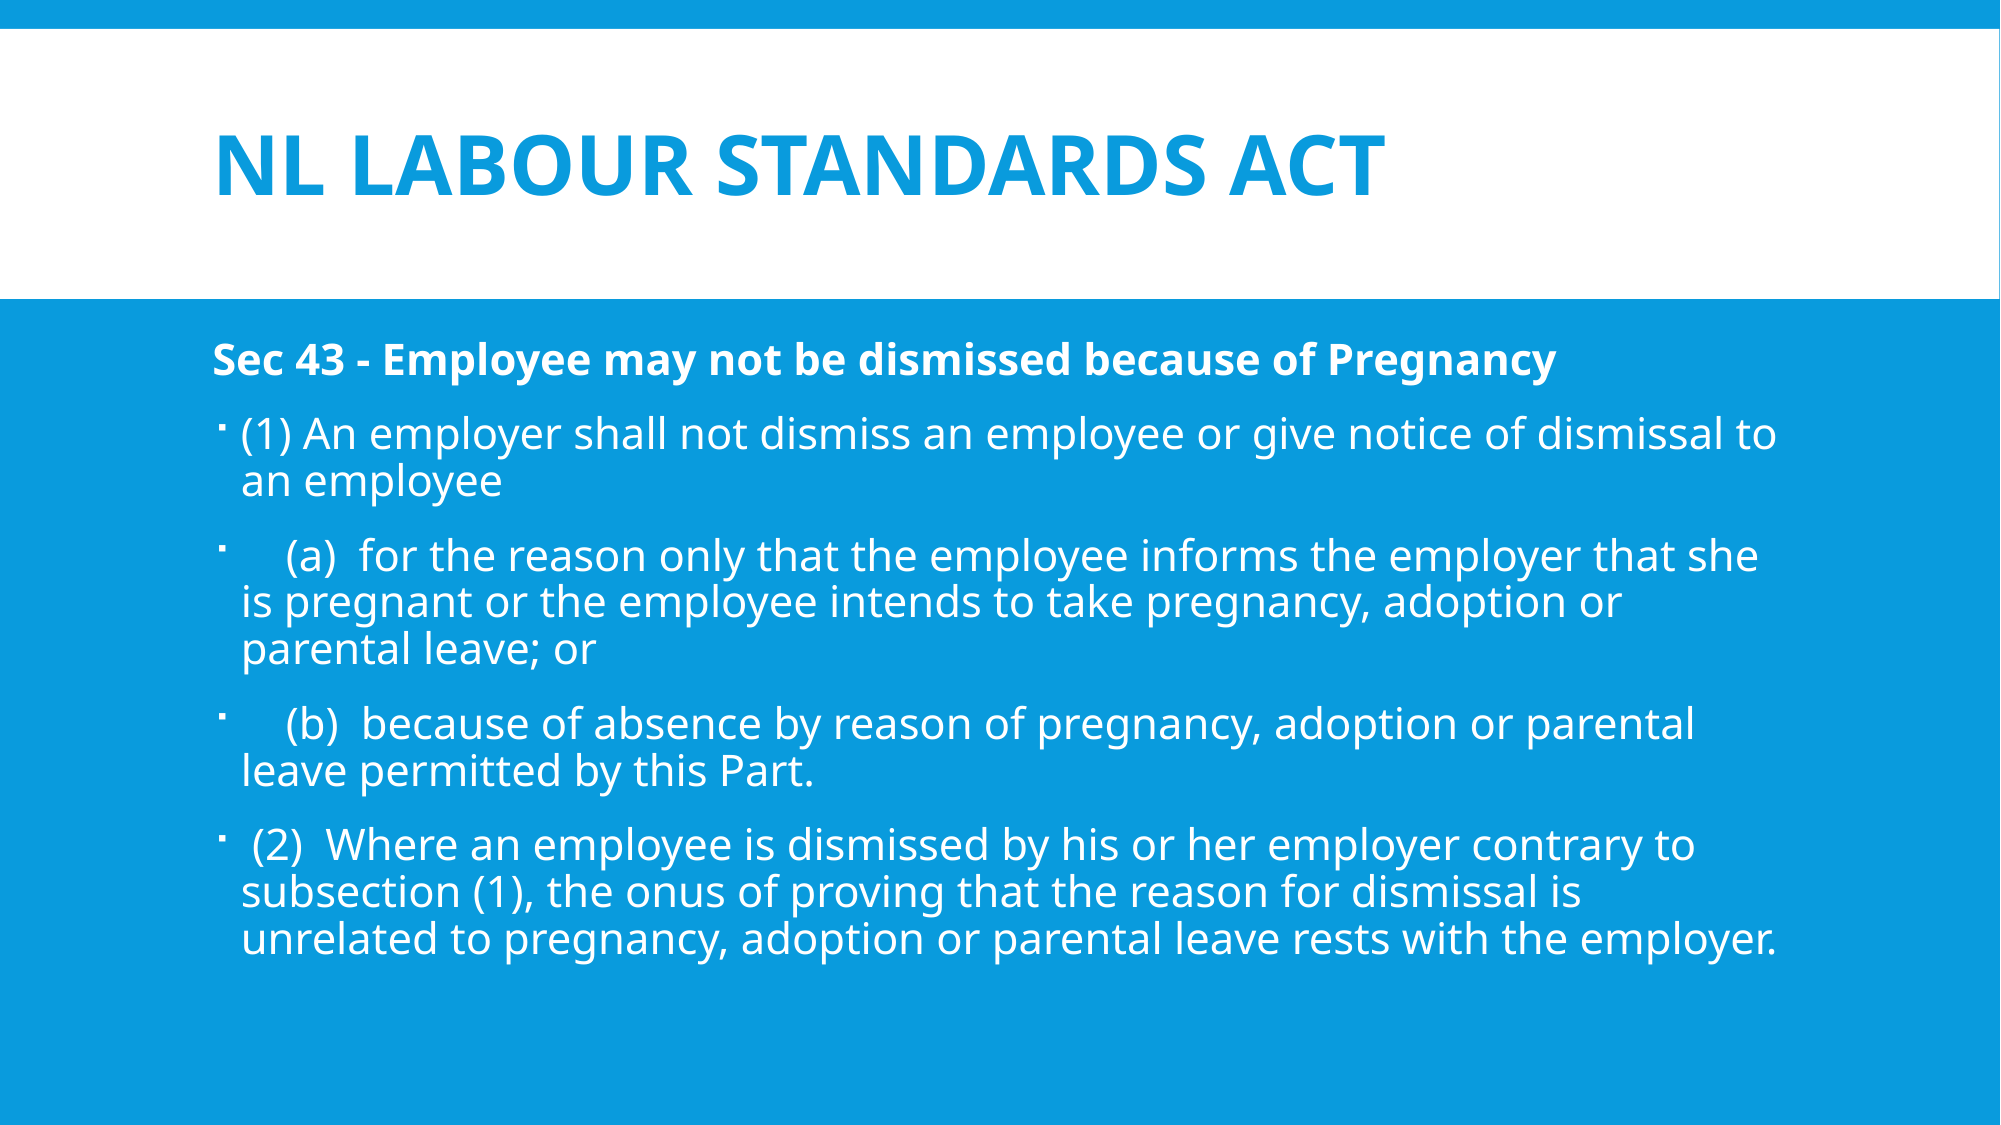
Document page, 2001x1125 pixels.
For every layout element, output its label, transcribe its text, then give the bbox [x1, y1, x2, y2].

title NL Labour Standards Act [197, 46, 1803, 295]
list Sec 43 - Employee may not be dismissed because of Pregnancy (1) An employer shall not dismiss an employee or give notice of dismissal to an employee (a) for the reason only that the employee informs the employer that she is pregnant or the employee intends to take pregnancy, adoption or parental leave; or (b) because of absence by reason of pregnancy, adoption or parental leave permitted by this Part. (2) Where an employee is dismissed by his or her employer contrary to subsection (1), the onus of proving that the reason for dismissal is unrelated to pregnancy, adoption or parental leave rests with the employer. [197, 329, 1803, 1020]
